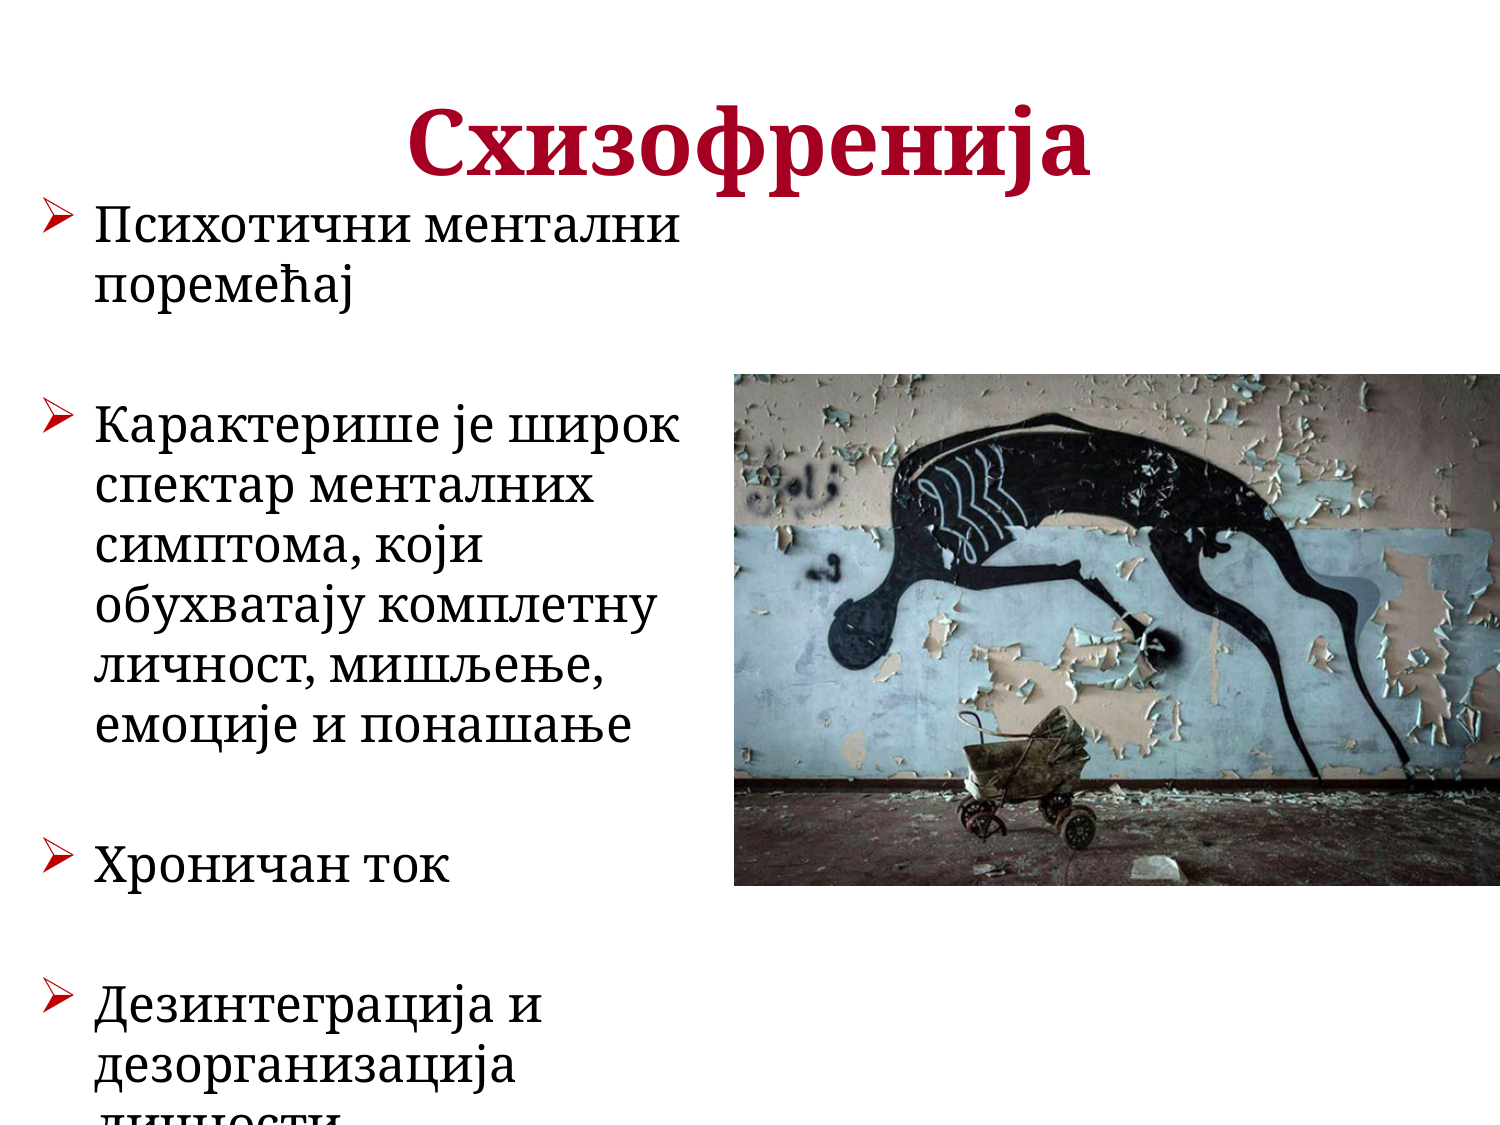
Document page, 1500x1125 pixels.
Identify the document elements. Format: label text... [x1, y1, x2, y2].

title Схизофренија [74, 44, 1426, 233]
list Психотични ментални поремећај Карактерише је широк спектар менталних симптома, који обухватају комплетну личност, мишљење, емоције и понашање Хроничан ток Дезинтеграција и дезорганизација личности [23, 184, 727, 1006]
picture [734, 374, 1500, 886]
